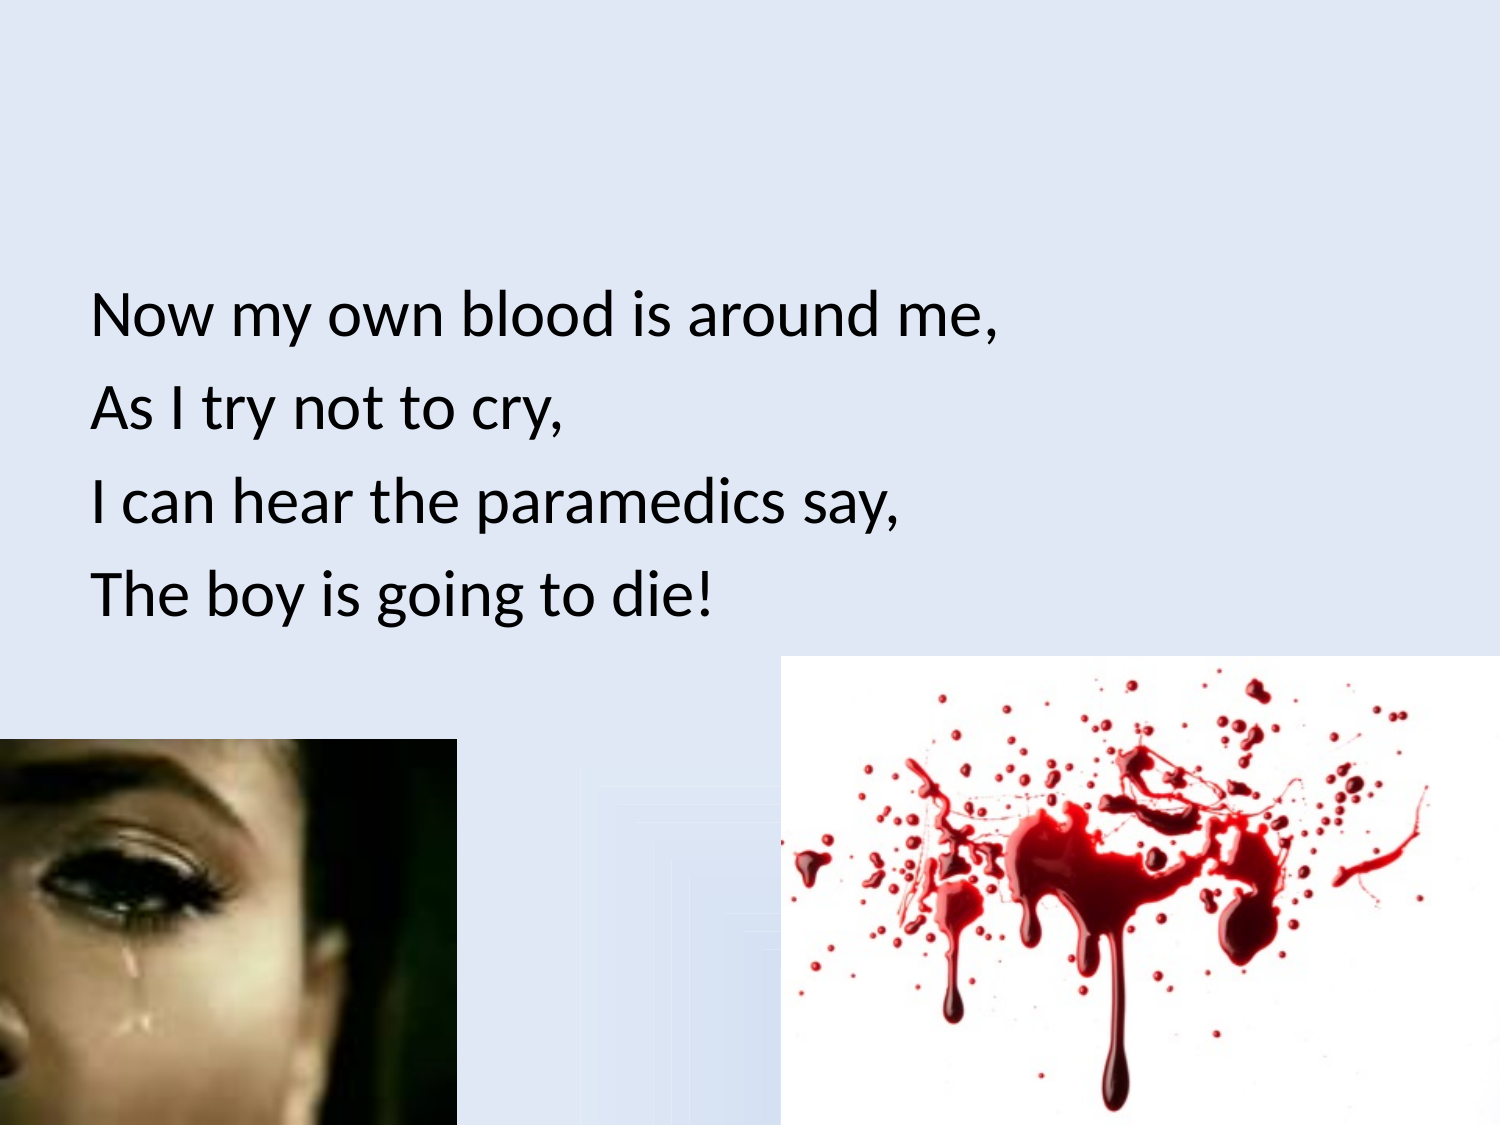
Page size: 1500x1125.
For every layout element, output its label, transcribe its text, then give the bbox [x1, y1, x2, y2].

picture [780, 655, 1500, 1125]
picture [0, 738, 458, 1125]
list Now my own blood is around me, As I try not to cry, I can hear the paramedics say, The boy is going to die! [75, 262, 1425, 1005]
